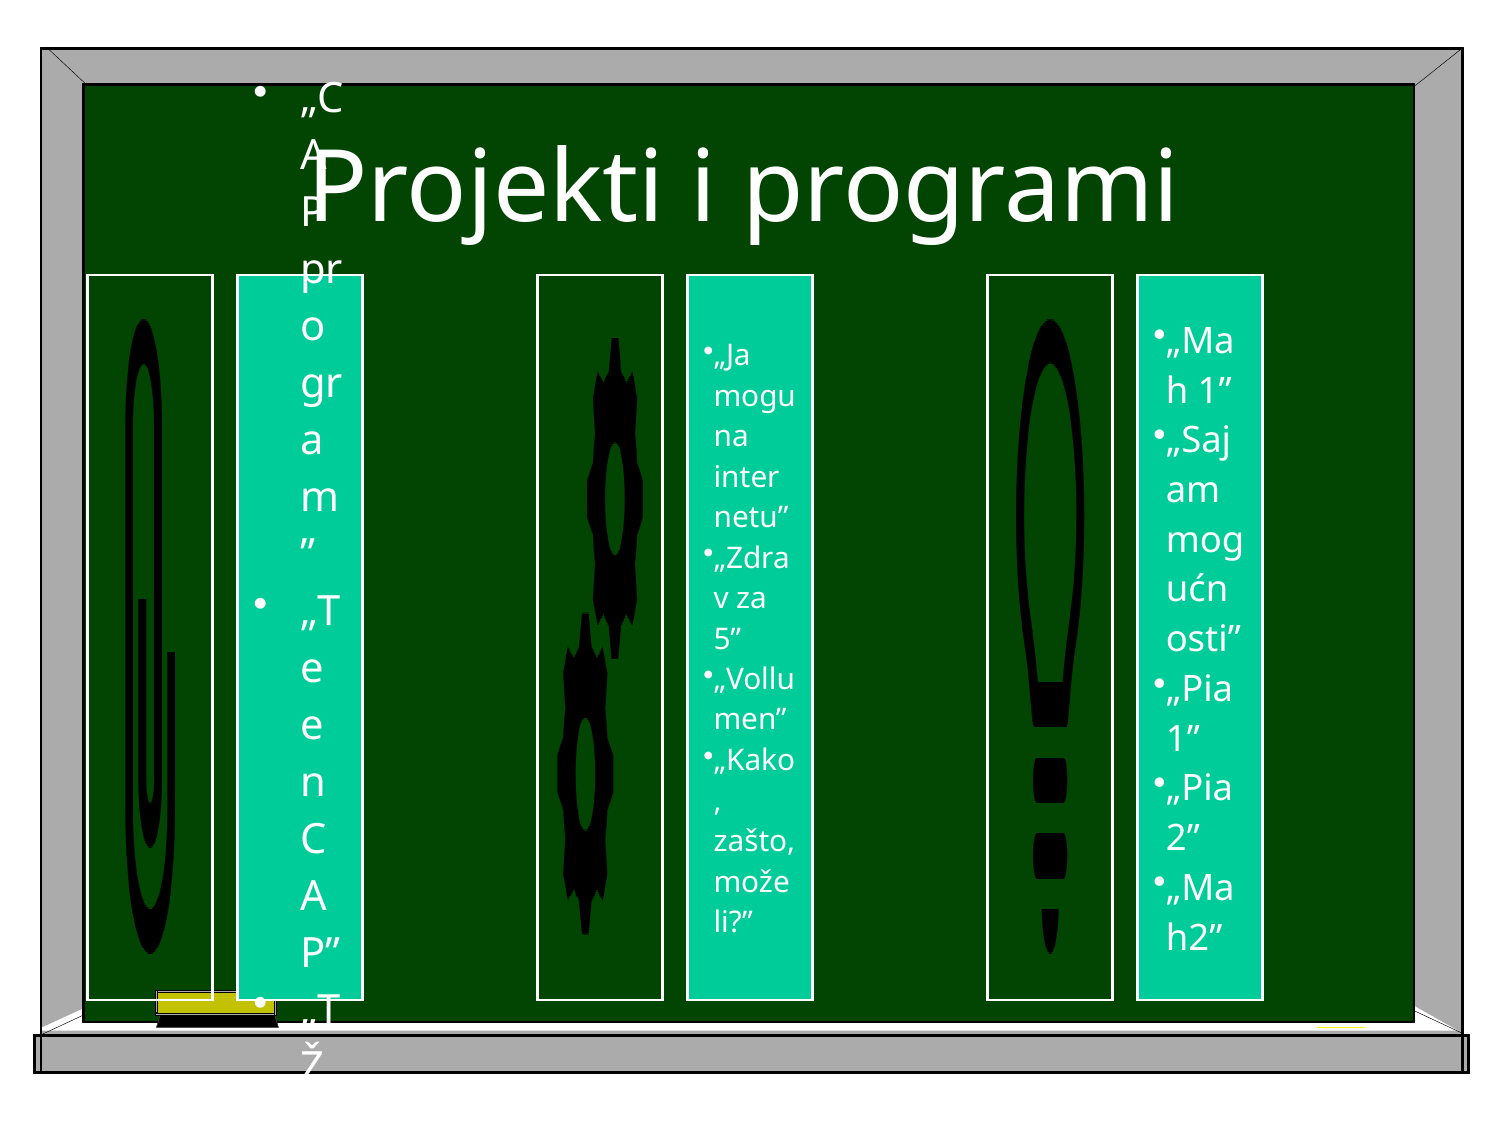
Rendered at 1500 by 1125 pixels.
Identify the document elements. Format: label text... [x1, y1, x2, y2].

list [87, 274, 1413, 1001]
title Projekti i programi [87, 99, 1400, 263]
